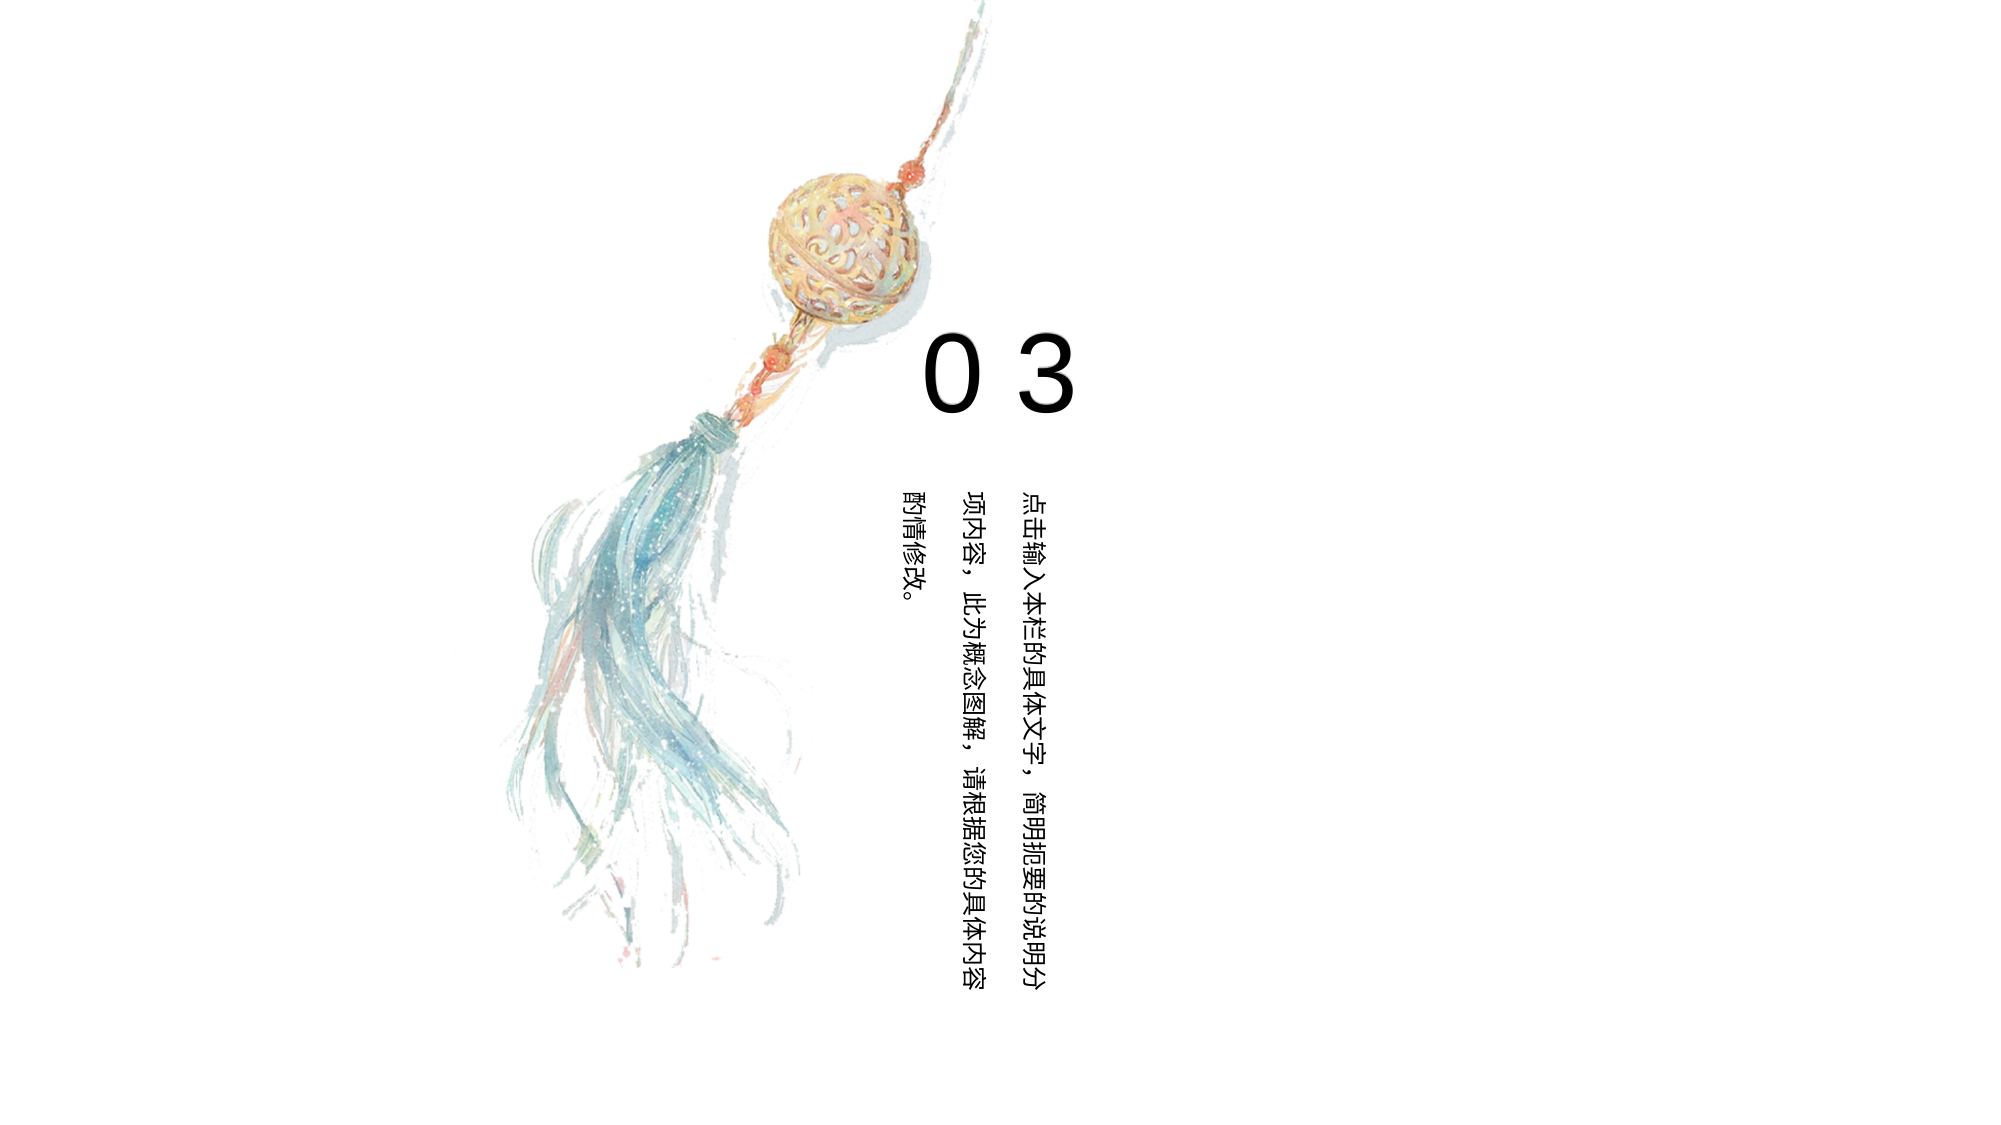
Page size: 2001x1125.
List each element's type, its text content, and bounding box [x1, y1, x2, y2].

text_box 0 3 [1035, 292, 1164, 442]
picture [395, 0, 1035, 968]
text_box 点击输入本栏的具体文字，简明扼要的说明分项内容，此为概念图解，请根据您的具体内容酌情修改。 [882, 476, 1088, 1024]
